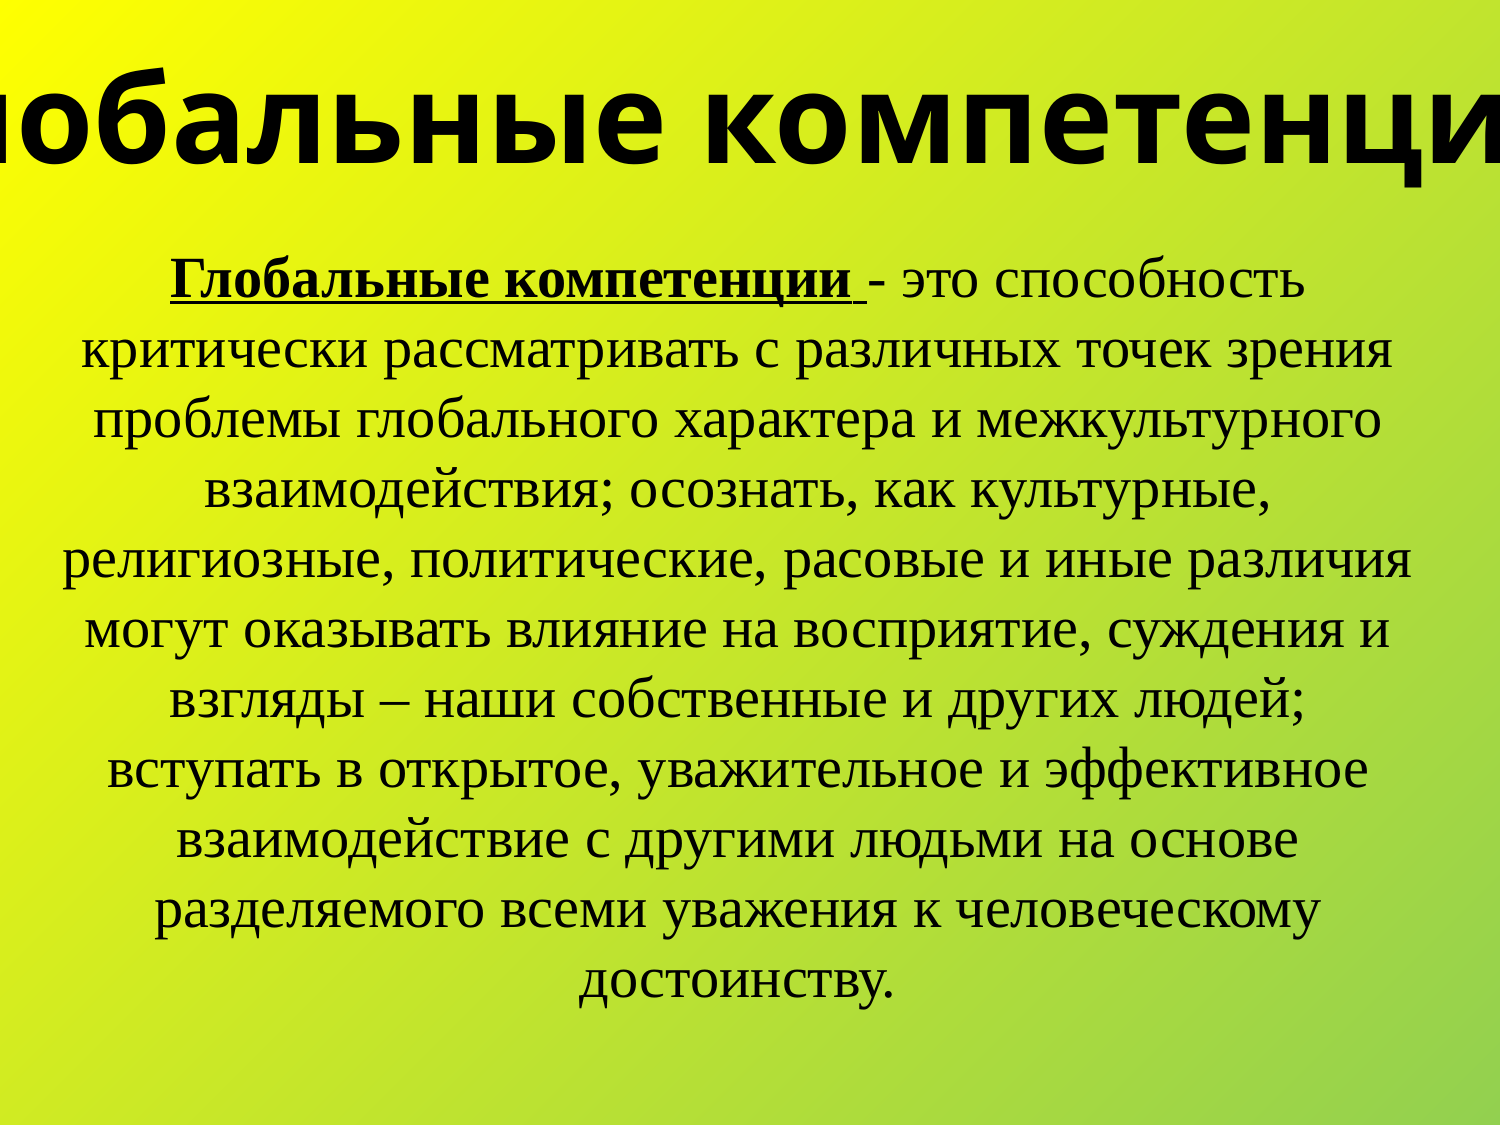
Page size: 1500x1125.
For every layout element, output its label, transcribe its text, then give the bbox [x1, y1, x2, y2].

text_box Глобальные компетенции - это способность критически рассматривать с различных точек зрения проблемы глобального характера и межкультурного взаимодействия; осознать, как культурные, религиозные, политические, расовые и иные различия могут оказывать влияние на восприятие, суждения и взгляды – наши собственные и других людей; вступать в открытое, уважительное и эффективное взаимодействие с другими людьми на основе разделяемого всеми уважения к человеческому достоинству. [41, 231, 1436, 1017]
text_box Глобальные компетенции [0, 30, 1500, 196]
